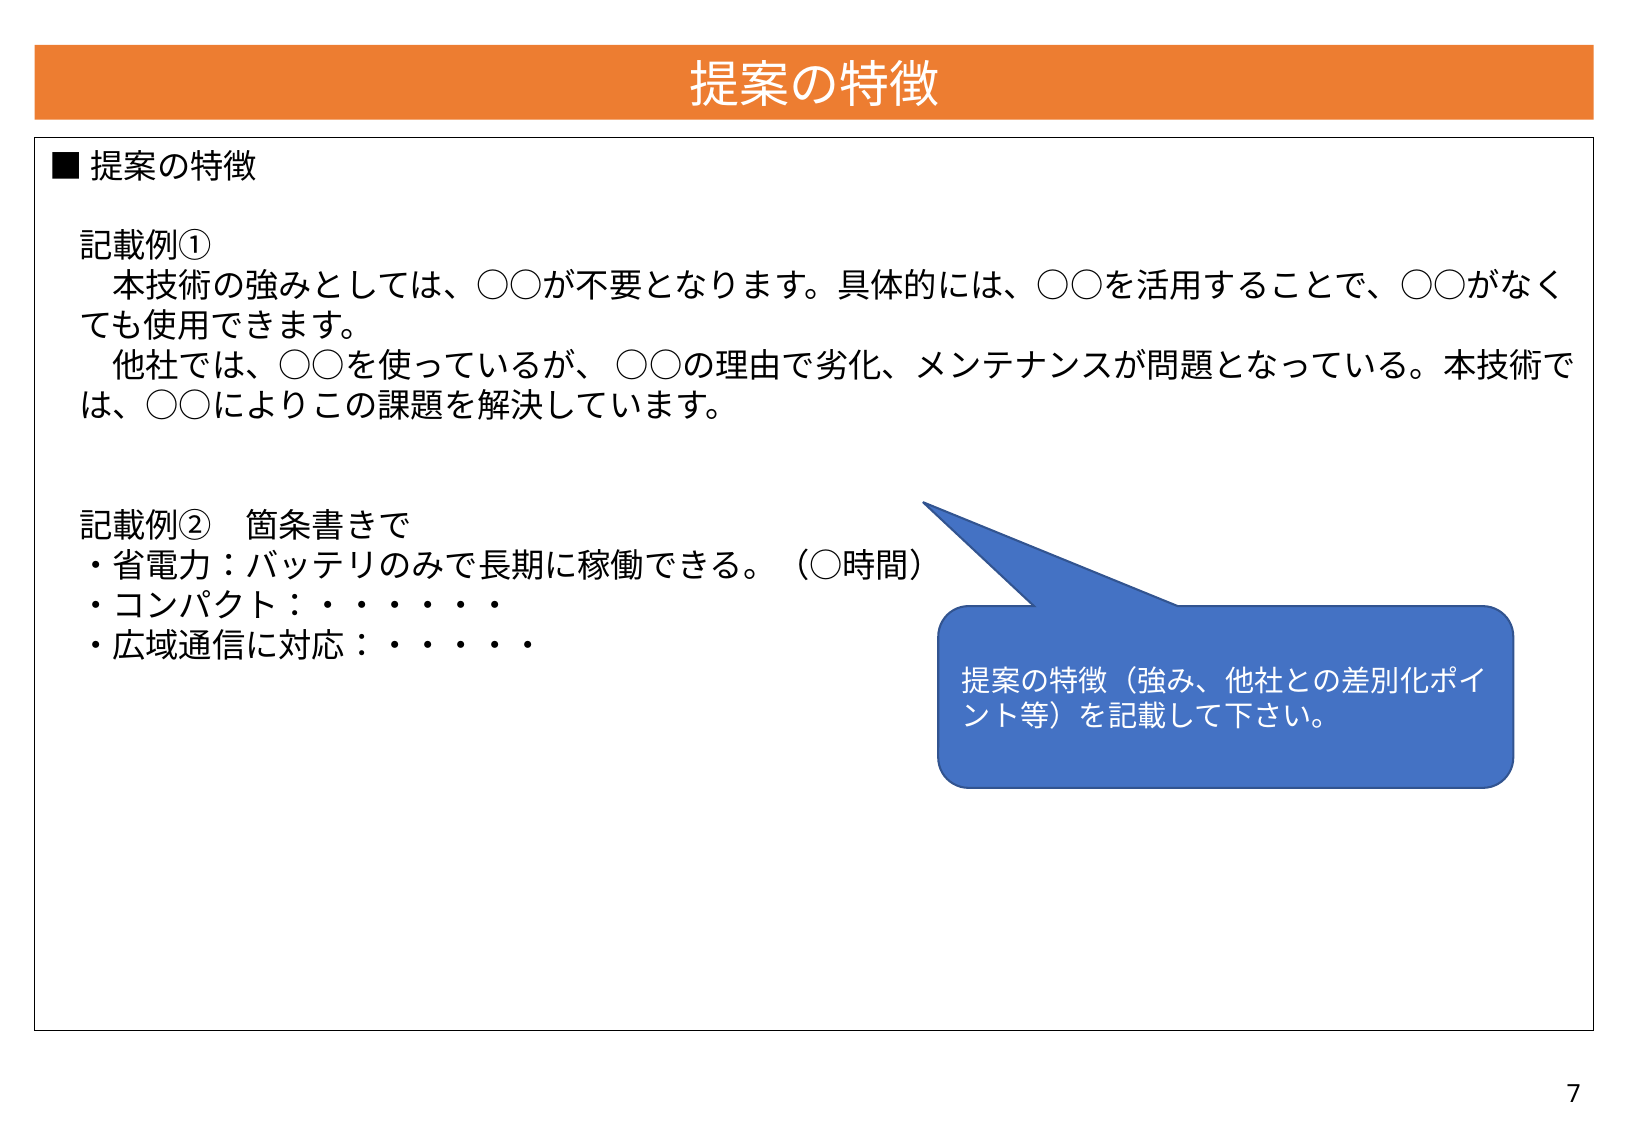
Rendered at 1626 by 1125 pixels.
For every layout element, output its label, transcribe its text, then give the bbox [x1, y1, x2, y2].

text_box 提案の特徴（強み、他社との差別化ポイント等）を記載して下さい。 [922, 501, 1515, 789]
text_box 提案の特徴 [34, 44, 1594, 120]
text_box ■提案の特徴 記載例① 本技術の強みとしては、○○が不要となります。具体的には、○○を活用することで、○○がなくても使用できます。 他社では、○○を使っているが、 ○○の理由で劣化、メンテナンスが問題となっている。本技術では、○○によりこの課題を解決しています。 記載例② 箇条書きで ・省電力：バッテリのみで長期に稼働できる。（○時間） ・コンパクト：・・・・・・ ・広域通信に対応：・・・・・ [34, 137, 1594, 1031]
text_box 7 [1521, 1065, 1625, 1125]
